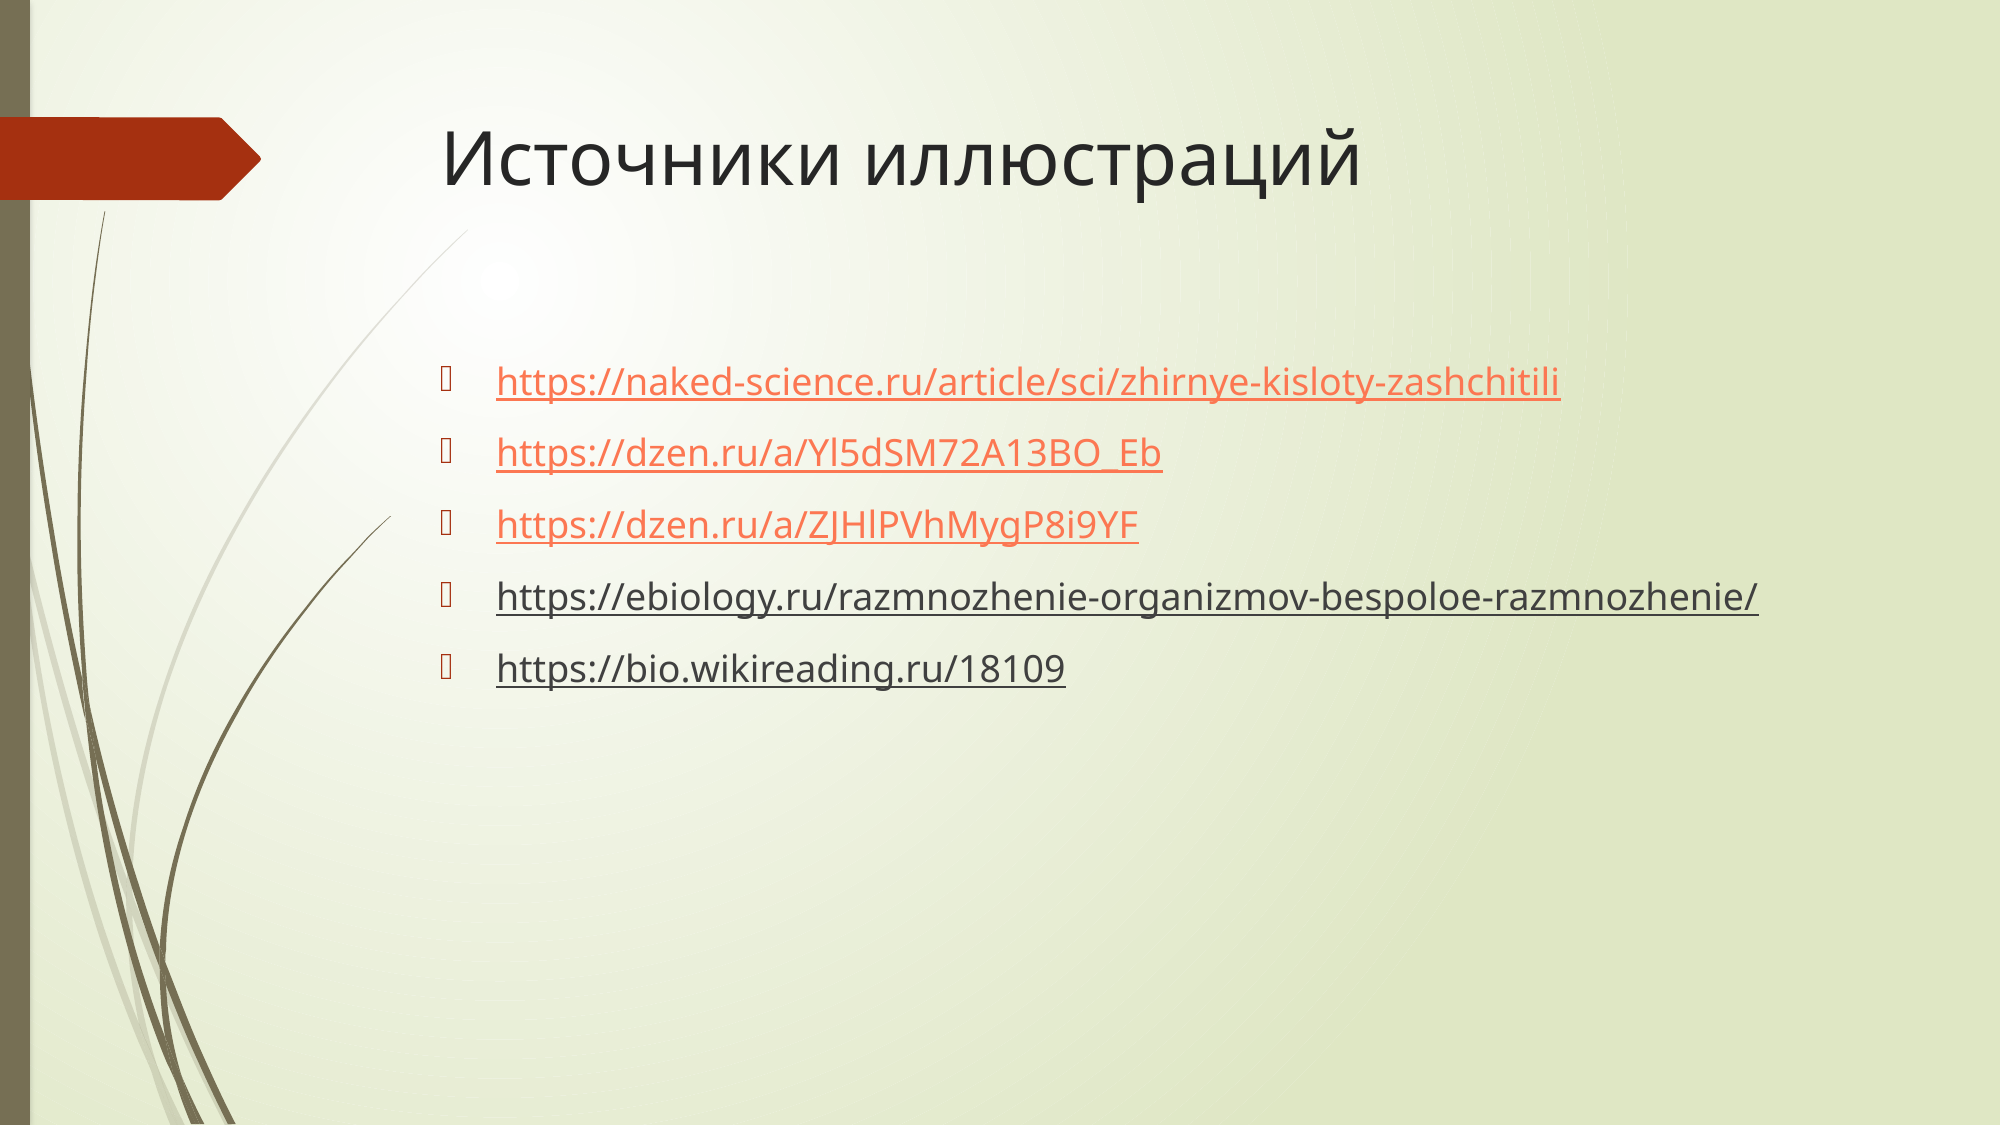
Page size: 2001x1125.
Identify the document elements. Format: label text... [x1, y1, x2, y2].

list https://naked-science.ru/article/sci/zhirnye-kisloty-zashchitili https://dzen.ru/a/Yl5dSM72A13BO_Eb https://dzen.ru/a/ZJHlPVhMygP8i9YF https://ebiology.ru/razmnozhenie-organizmov-bespoloe-razmnozhenie/ https://bio.wikireading.ru/18109 [424, 350, 1888, 970]
title Источники иллюстраций [425, 102, 1888, 313]
